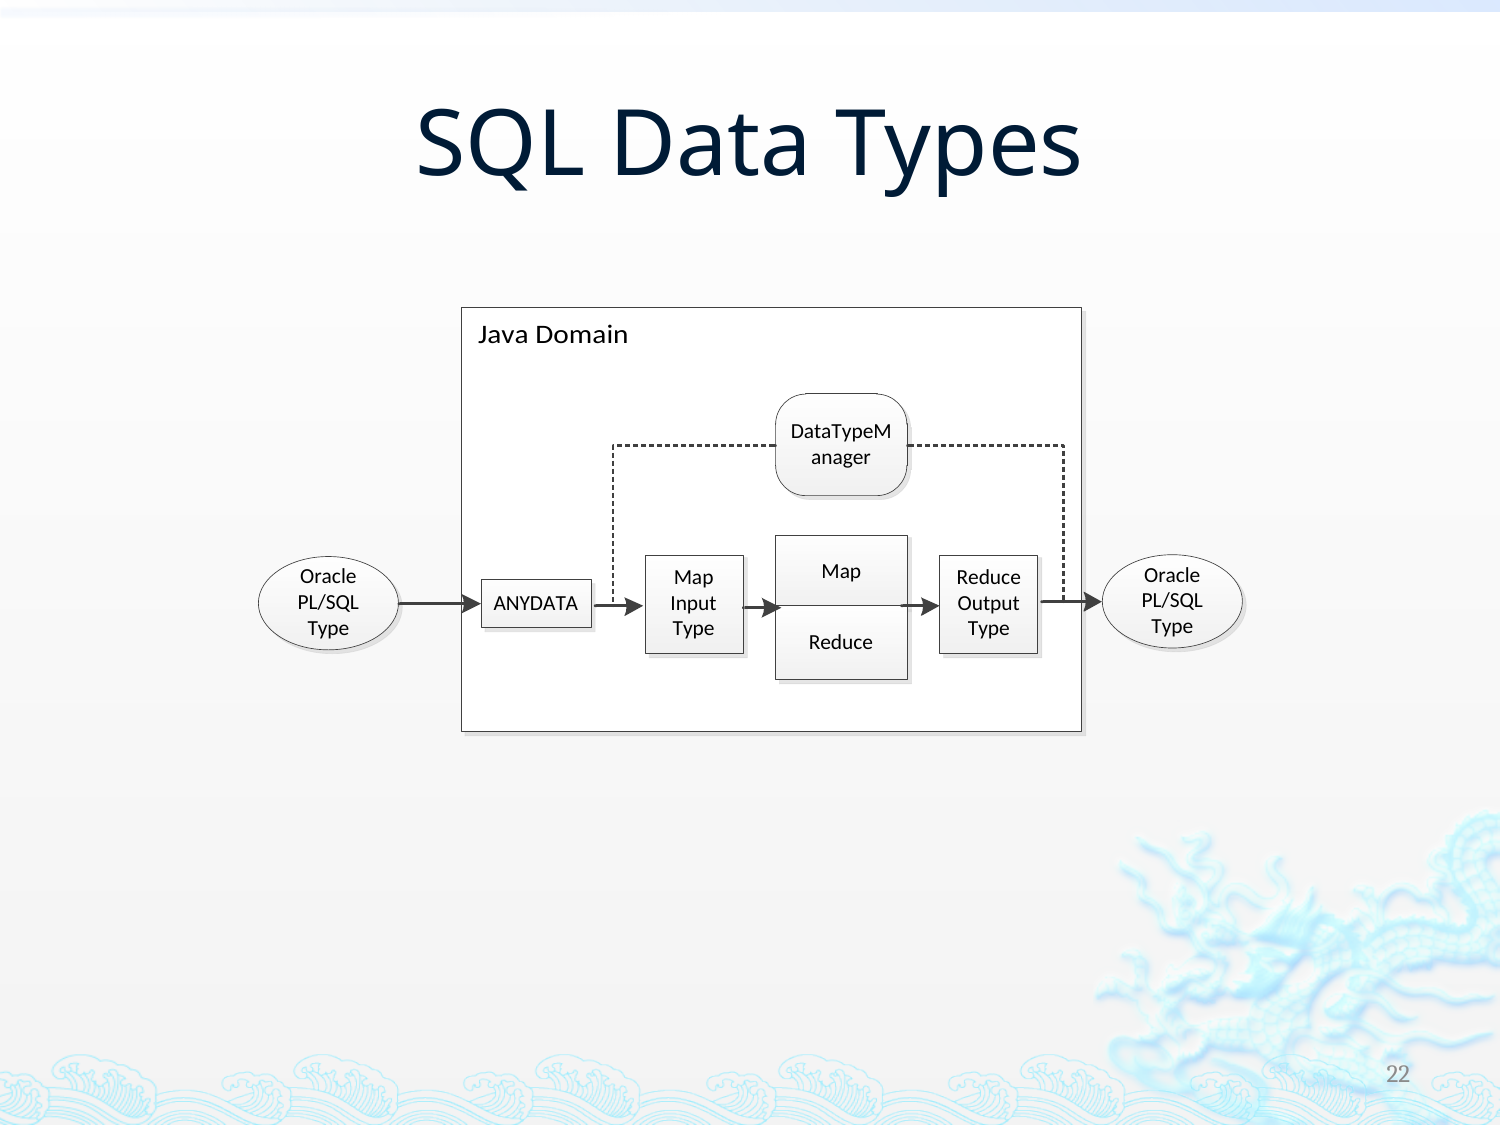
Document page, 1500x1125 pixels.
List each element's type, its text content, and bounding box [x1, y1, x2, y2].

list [206, 254, 1299, 792]
slide_number 22 [1074, 1042, 1425, 1103]
title SQL Data Types [75, 45, 1425, 233]
